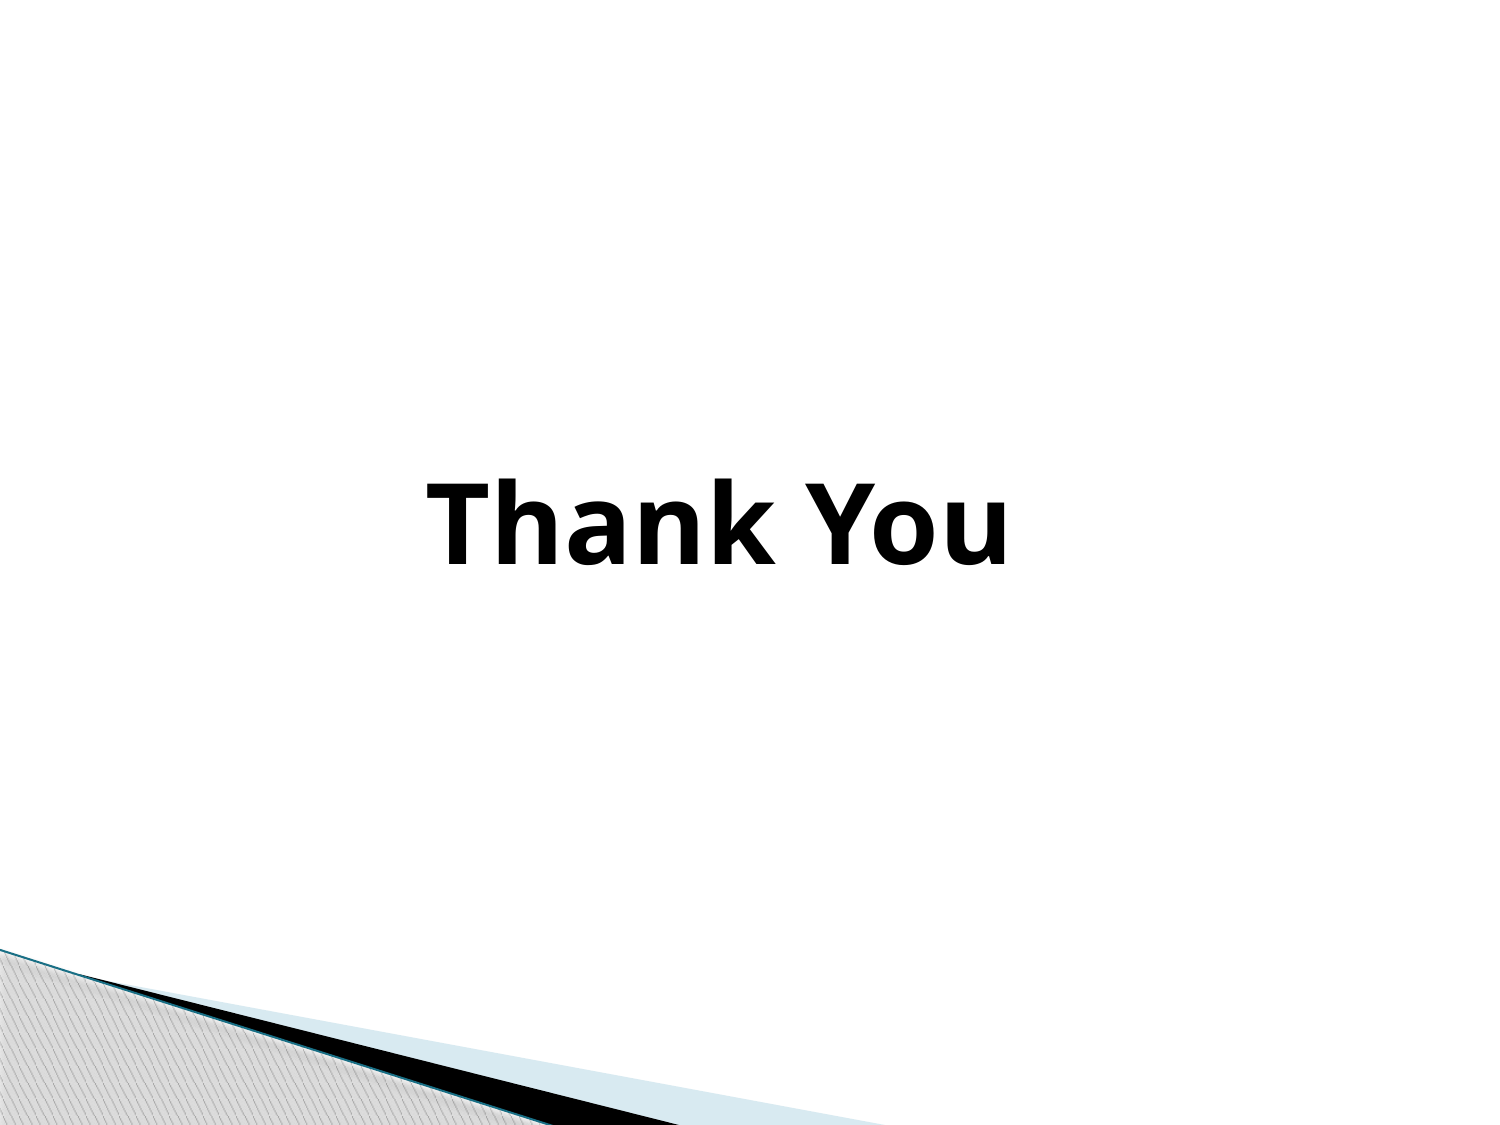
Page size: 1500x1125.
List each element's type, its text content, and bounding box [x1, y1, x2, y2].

list Thank You [50, 437, 1400, 682]
